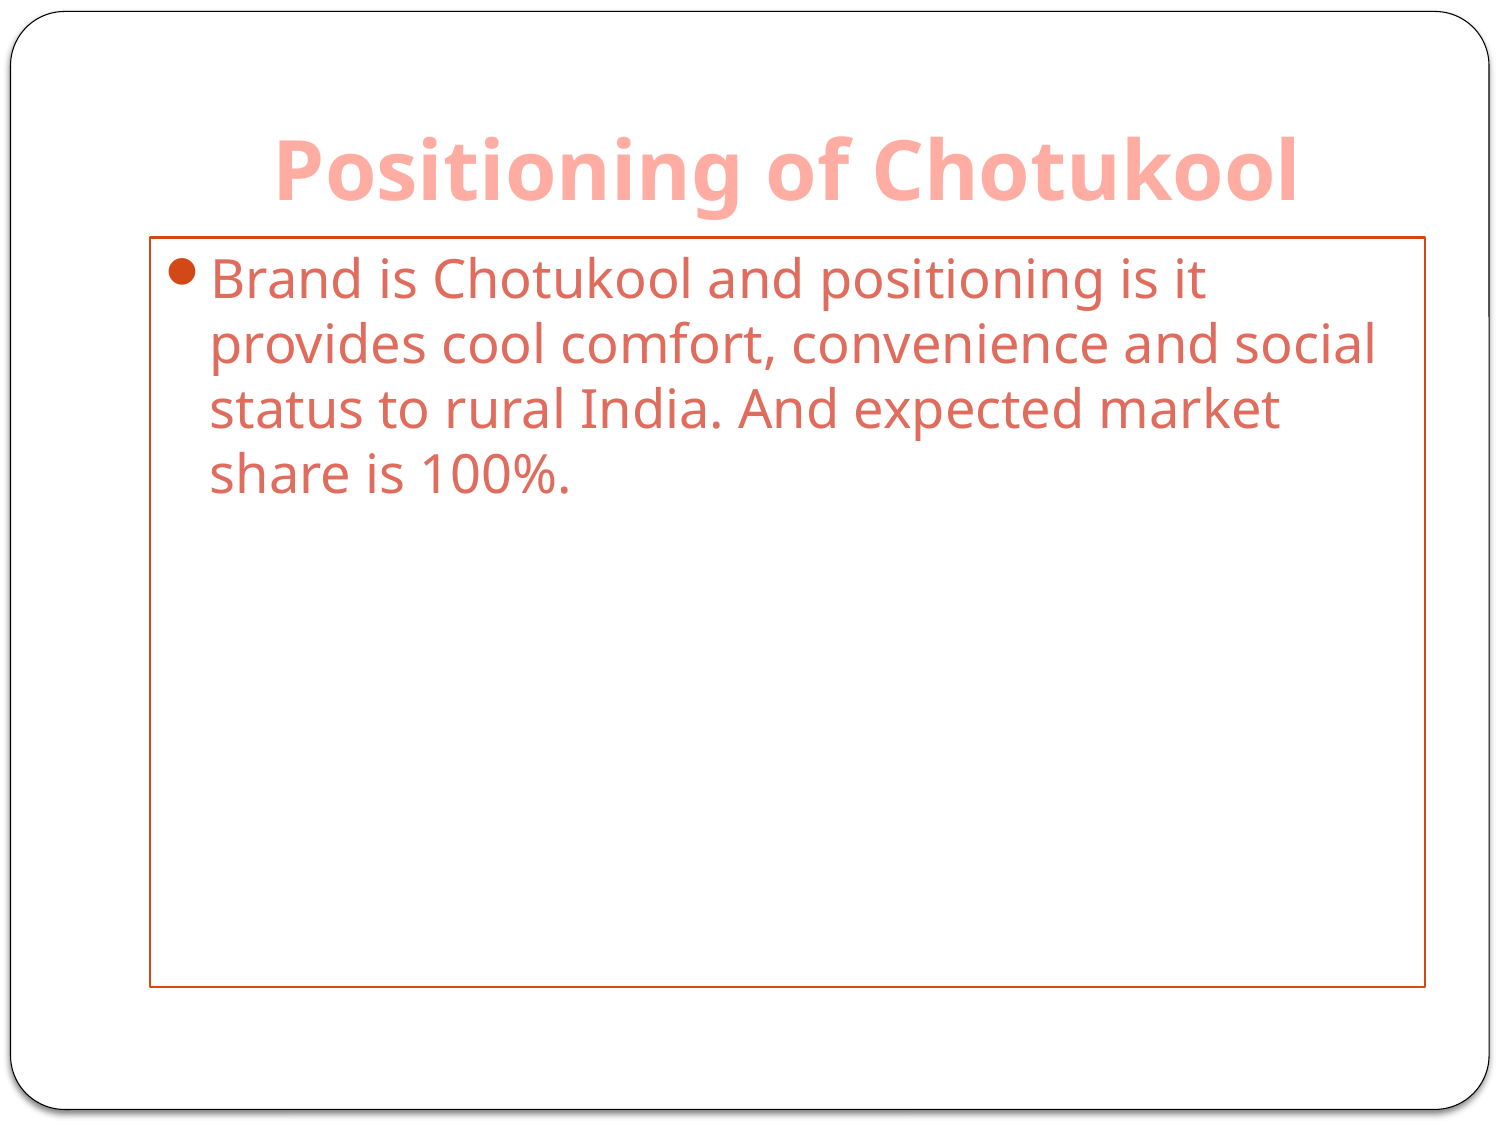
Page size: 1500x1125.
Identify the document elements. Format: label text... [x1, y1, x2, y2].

title Positioning of Chotukool [150, 45, 1425, 233]
list Brand is Chotukool and positioning is it provides cool comfort, convenience and social status to rural India. And expected market share is 100%. [149, 236, 1426, 988]
